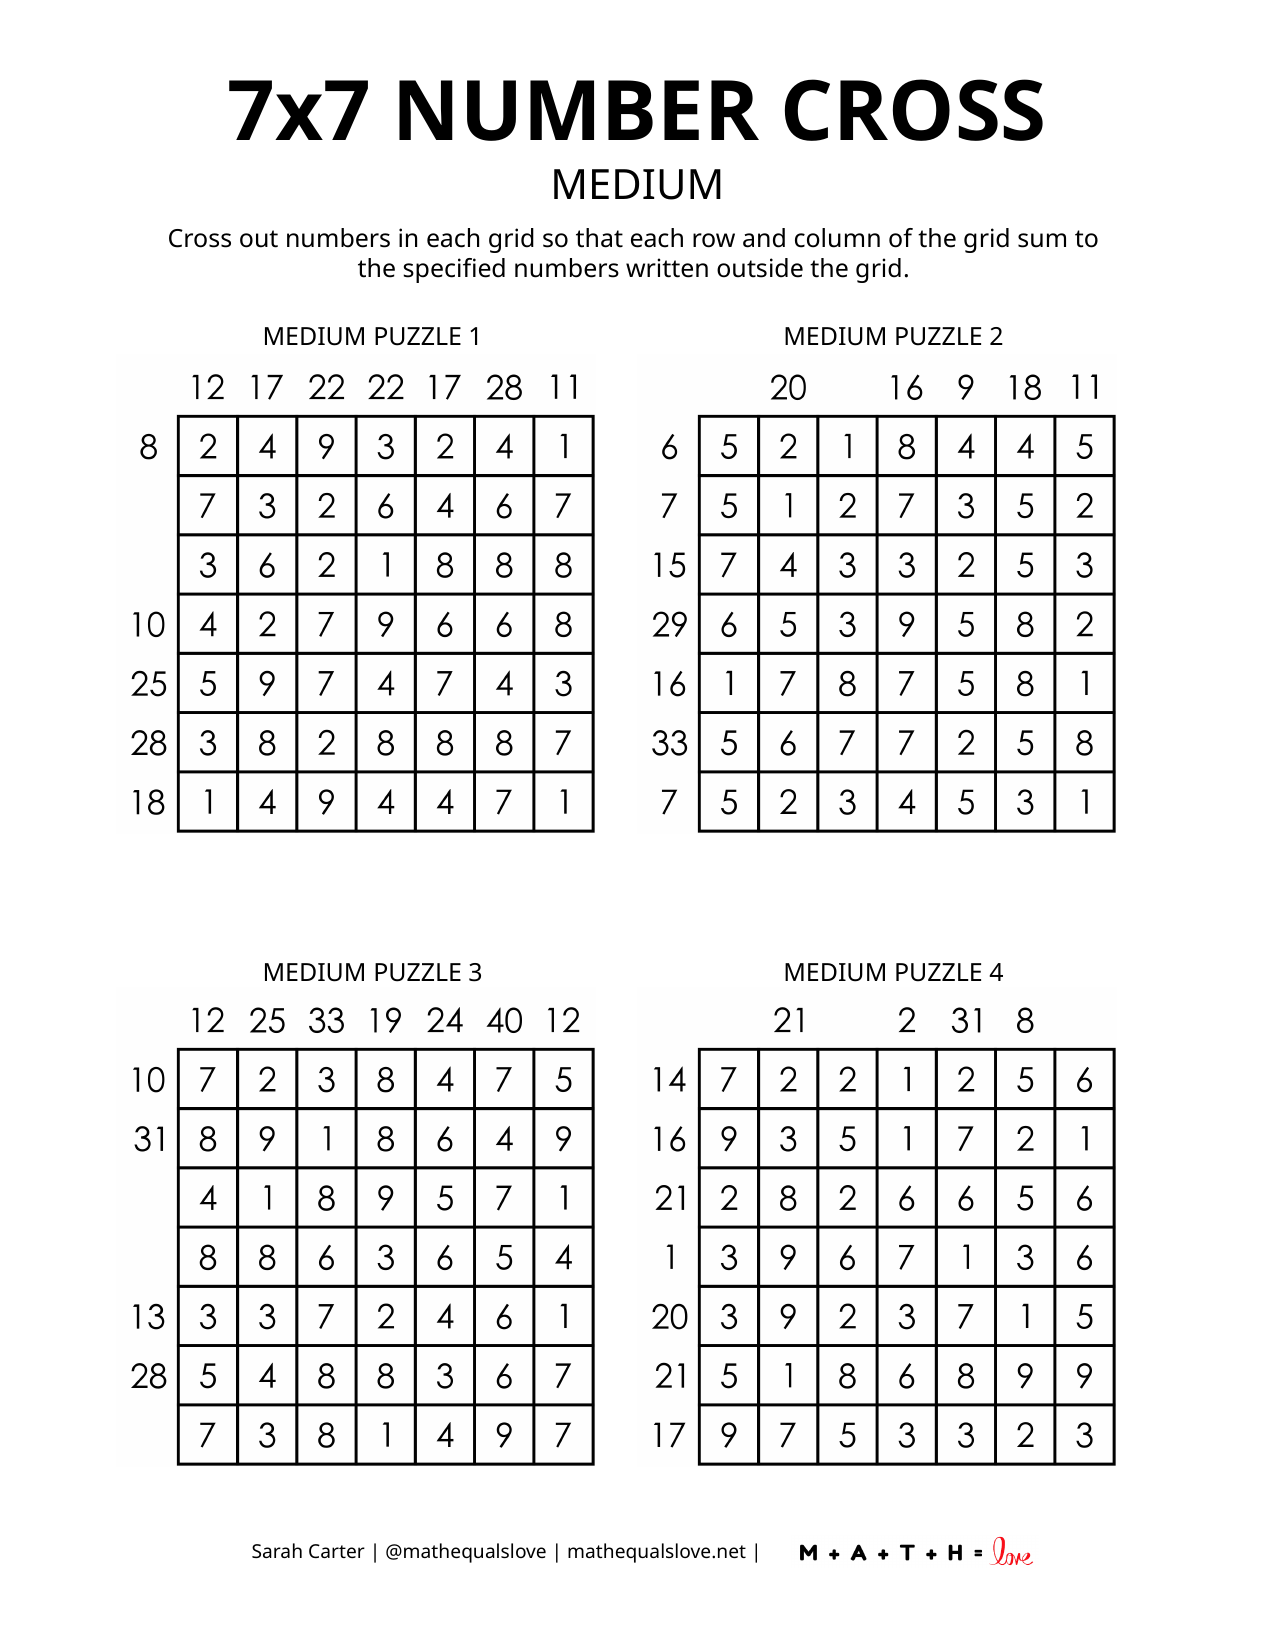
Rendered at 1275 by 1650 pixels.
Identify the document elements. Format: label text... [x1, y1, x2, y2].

picture [790, 1534, 1039, 1569]
text_box 7x7 NUMBER CROSS MEDIUM [77, 50, 1198, 214]
text_box MEDIUM PUZZLE 2 [654, 320, 1134, 372]
picture [636, 986, 1118, 1468]
picture [116, 986, 597, 1468]
text_box MEDIUM PUZZLE 1 [133, 320, 613, 372]
text_box Cross out numbers in each grid so that each row and column of the grid sum to the specified numbers written outside the grid. [0, 214, 1275, 290]
text_box Sarah Carter | @mathequalslove | mathequalslove.net | [236, 1532, 1071, 1570]
picture [116, 353, 597, 834]
text_box MEDIUM PUZZLE 4 [654, 956, 1134, 1007]
picture [636, 353, 1118, 834]
text_box MEDIUM PUZZLE 3 [133, 956, 613, 1007]
